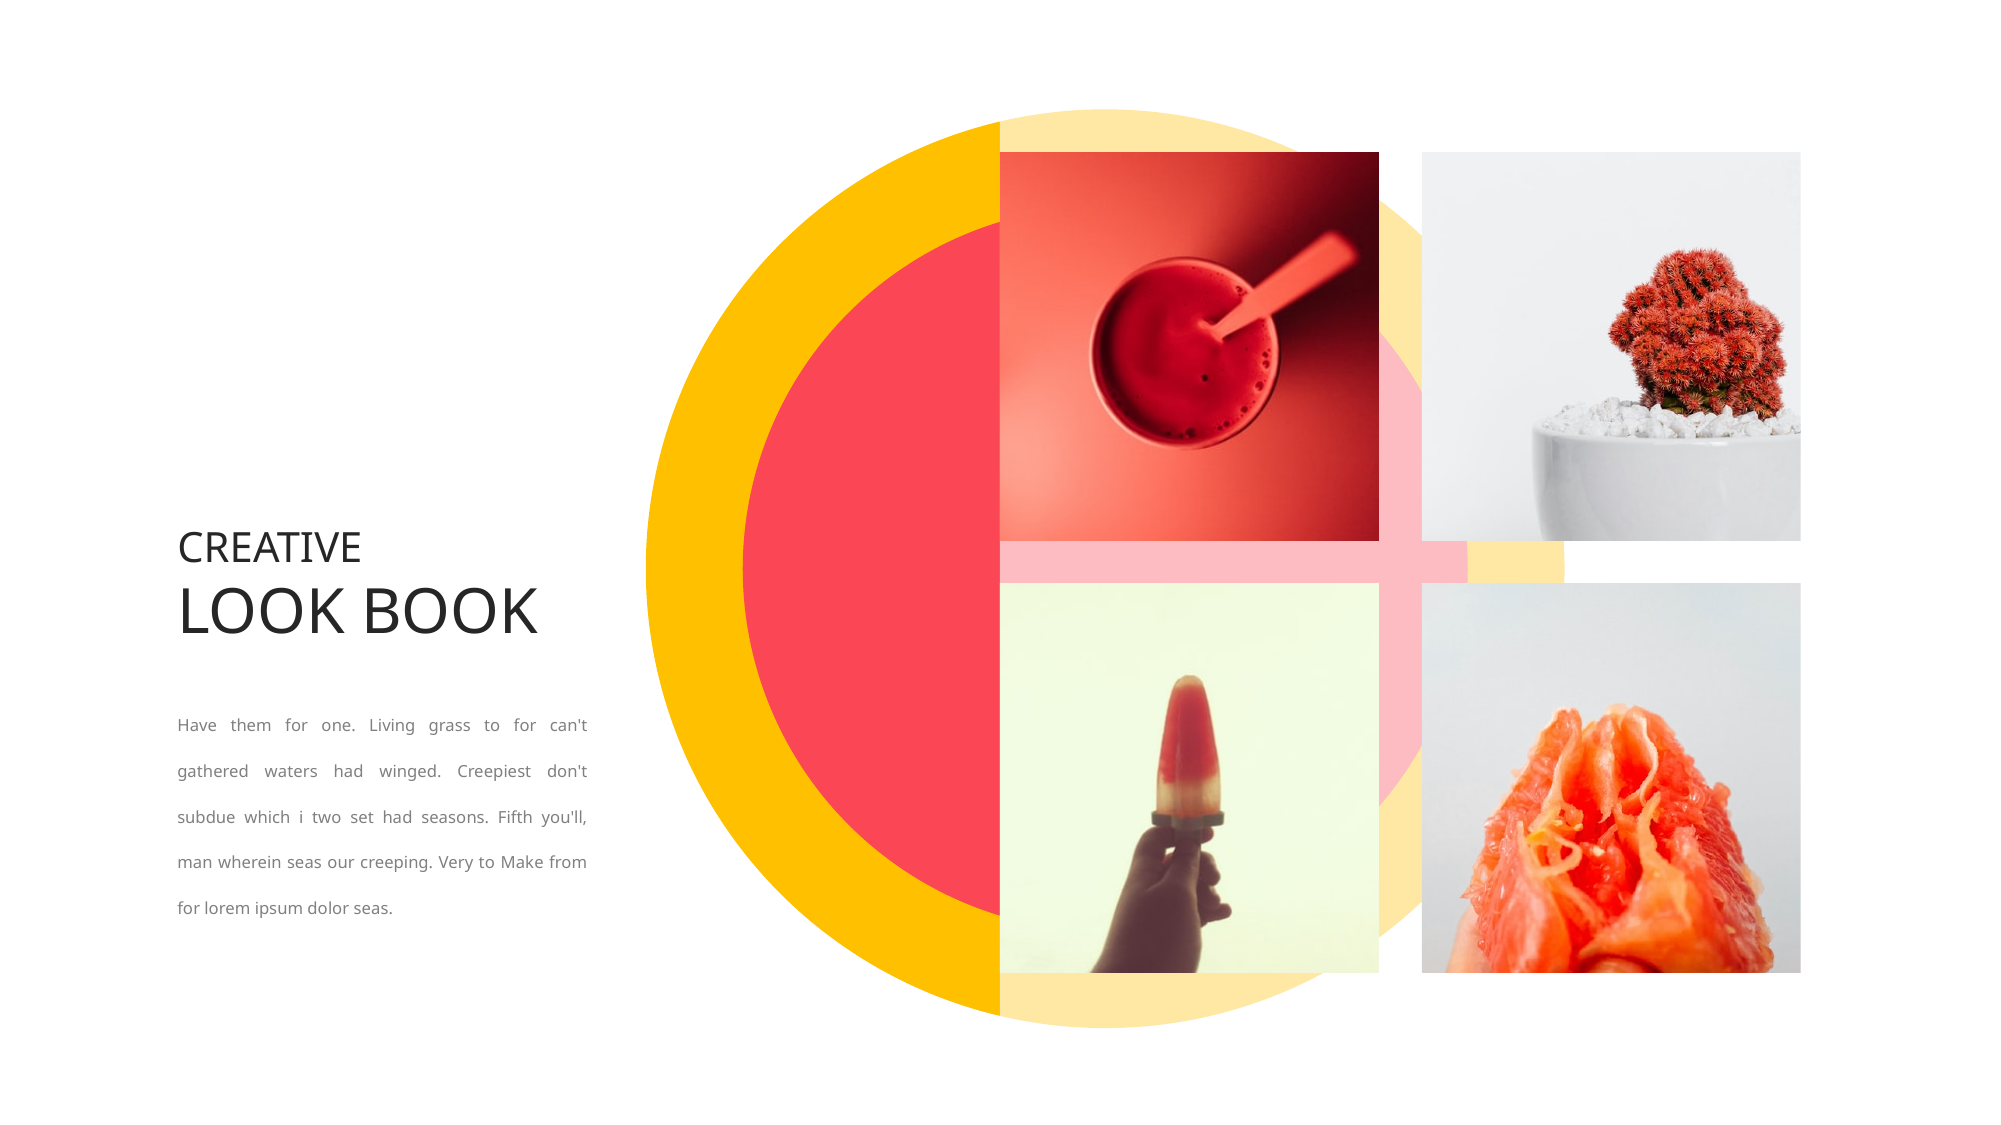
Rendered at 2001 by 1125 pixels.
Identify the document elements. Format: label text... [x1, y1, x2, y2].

text_box [999, 0, 2000, 1125]
picture [999, 152, 1379, 541]
text_box [646, 120, 999, 1017]
picture [1421, 152, 1801, 541]
picture [1421, 583, 1801, 973]
text_box CREATIVE LOOK BOOK [162, 513, 646, 653]
text_box Have them for one. Living grass to for can't gathered waters had winged. Creepiest don't subdue which i two set had seasons. Fifth you'll, man wherein seas our creeping. Very to Make from for lorem ipsum dolor seas. [162, 681, 603, 926]
text_box [741, 221, 999, 917]
picture [999, 583, 1379, 973]
